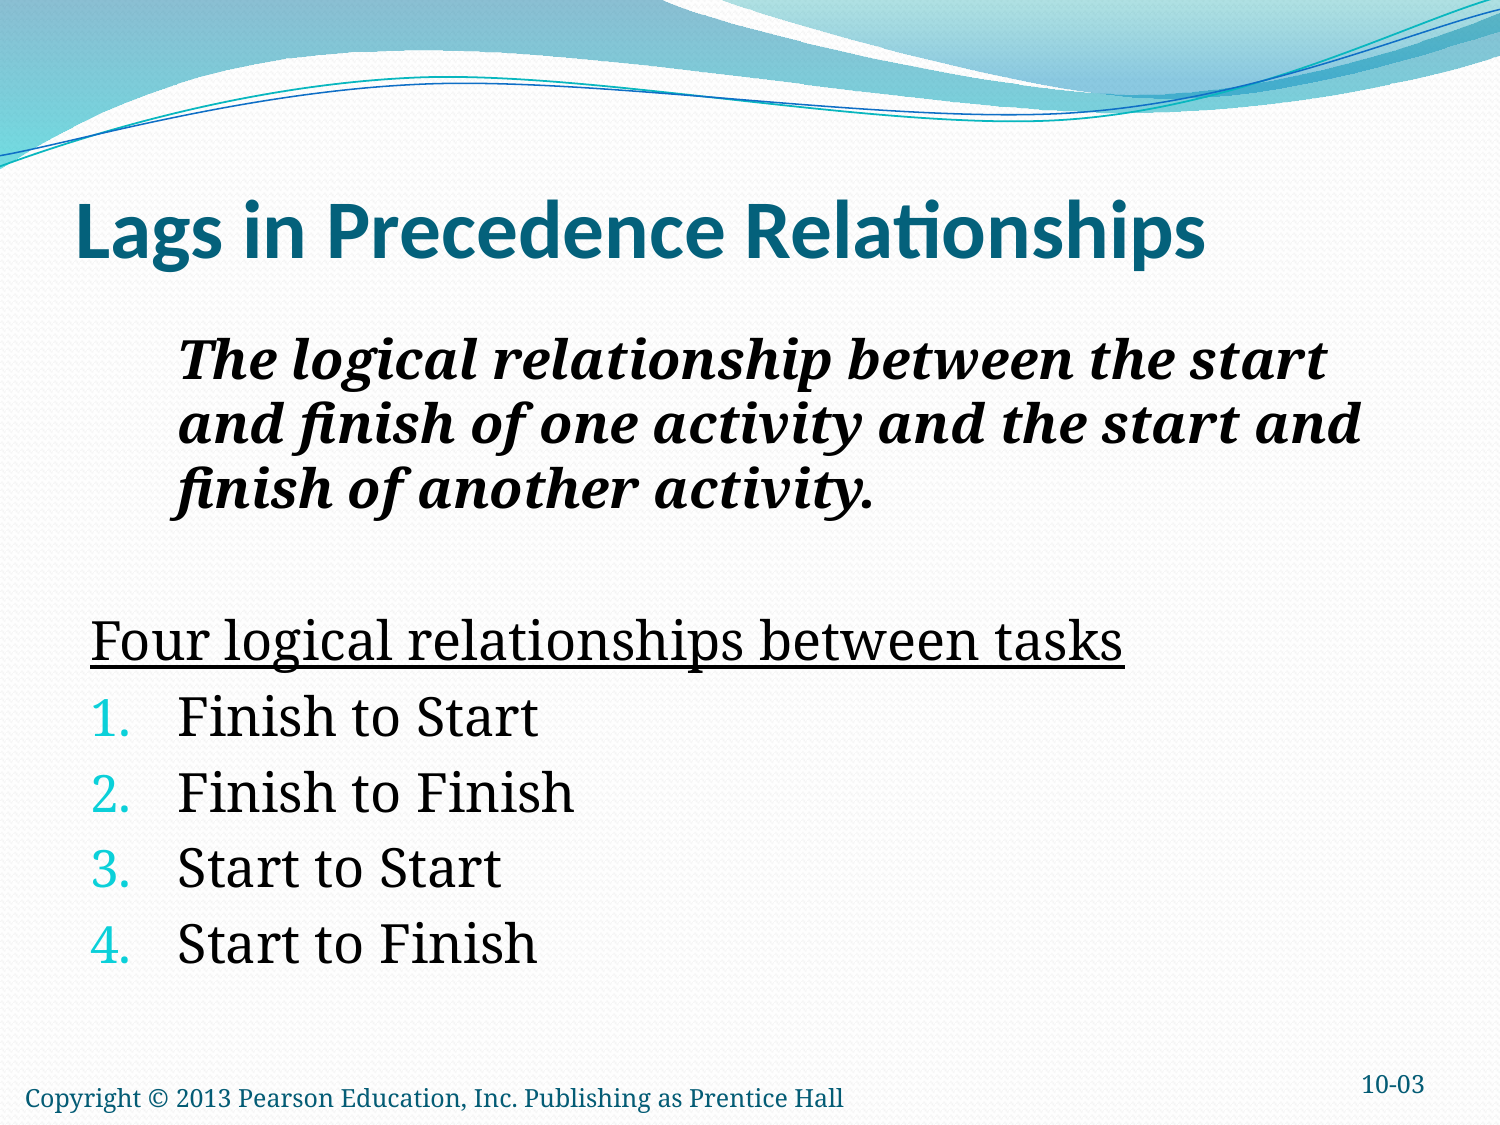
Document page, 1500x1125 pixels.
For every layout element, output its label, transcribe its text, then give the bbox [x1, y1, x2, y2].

title Lags in Precedence Relationships [74, 87, 1426, 276]
list The logical relationship between the start and finish of one activity and the start and finish of another activity. Four logical relationships between tasks Finish to Start Finish to Finish Start to Start Start to Finish [74, 317, 1426, 1038]
slide_number 10-03 [1299, 1042, 1425, 1103]
